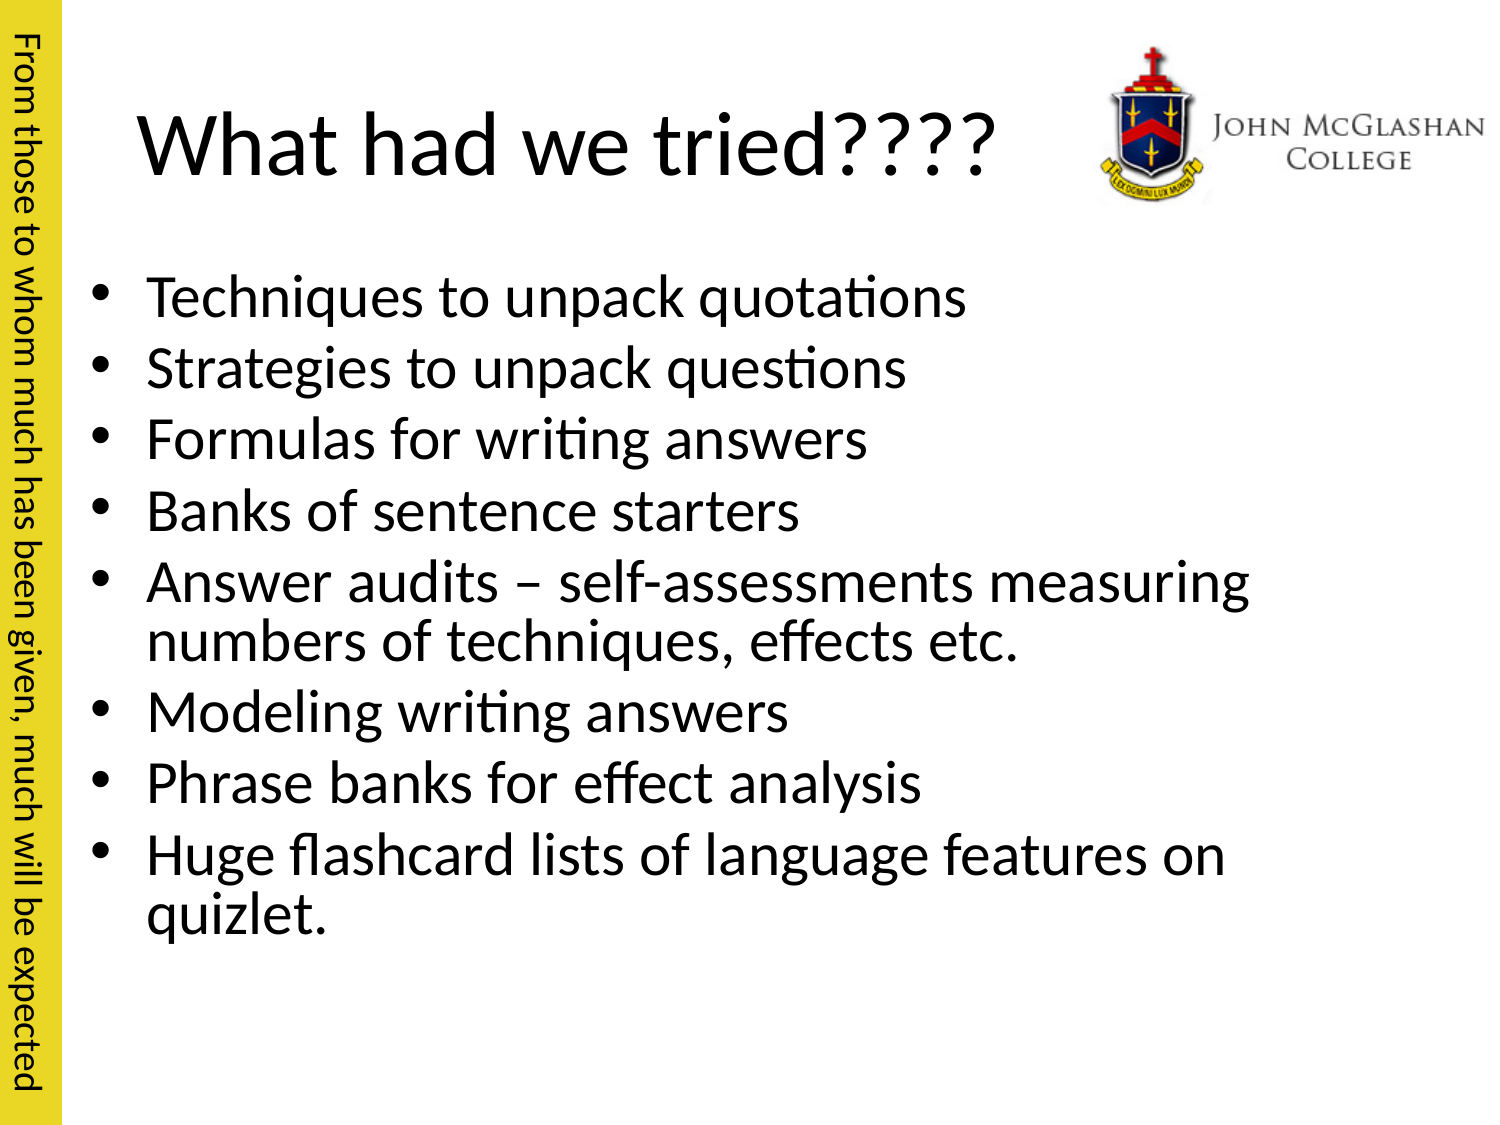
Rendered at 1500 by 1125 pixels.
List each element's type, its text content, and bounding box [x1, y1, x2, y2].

picture [1092, 44, 1487, 206]
list Techniques to unpack quotations Strategies to unpack questions Formulas for writing answers Banks of sentence starters Answer audits – self-assessments measuring numbers of techniques, effects etc. Modeling writing answers Phrase banks for effect analysis Huge flashcard lists of language features on quizlet. [75, 262, 1425, 1005]
title What had we tried???? [61, 45, 1075, 233]
